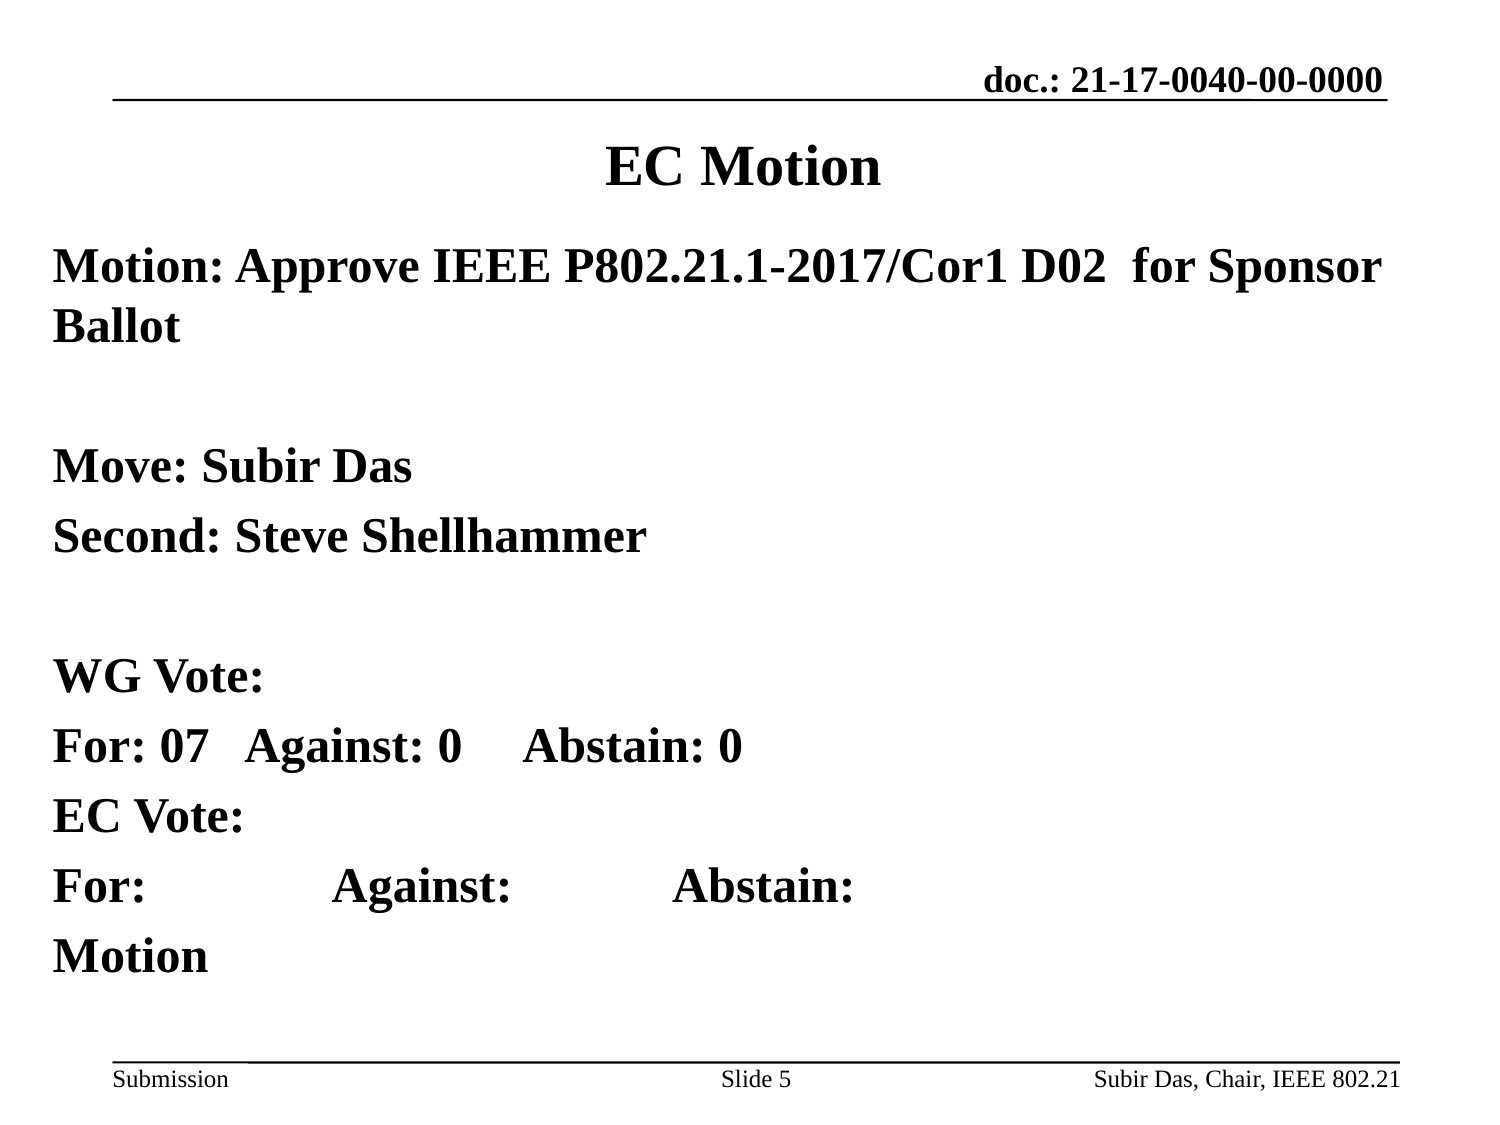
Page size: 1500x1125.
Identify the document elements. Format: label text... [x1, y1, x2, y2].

title EC Motion [37, 99, 1451, 226]
footer Subir Das, Chair, IEEE 802.21 [1089, 1061, 1402, 1093]
text_box Slide 5 [675, 1062, 838, 1093]
list Motion: Approve IEEE P802.21.1-2017/Cor1 D02 for Sponsor Ballot Move: Subir Das Second: Steve Shellhammer WG Vote: For: 07 Against: 0 Abstain: 0 EC Vote: For: Against: Abstain: Motion [37, 224, 1463, 1063]
